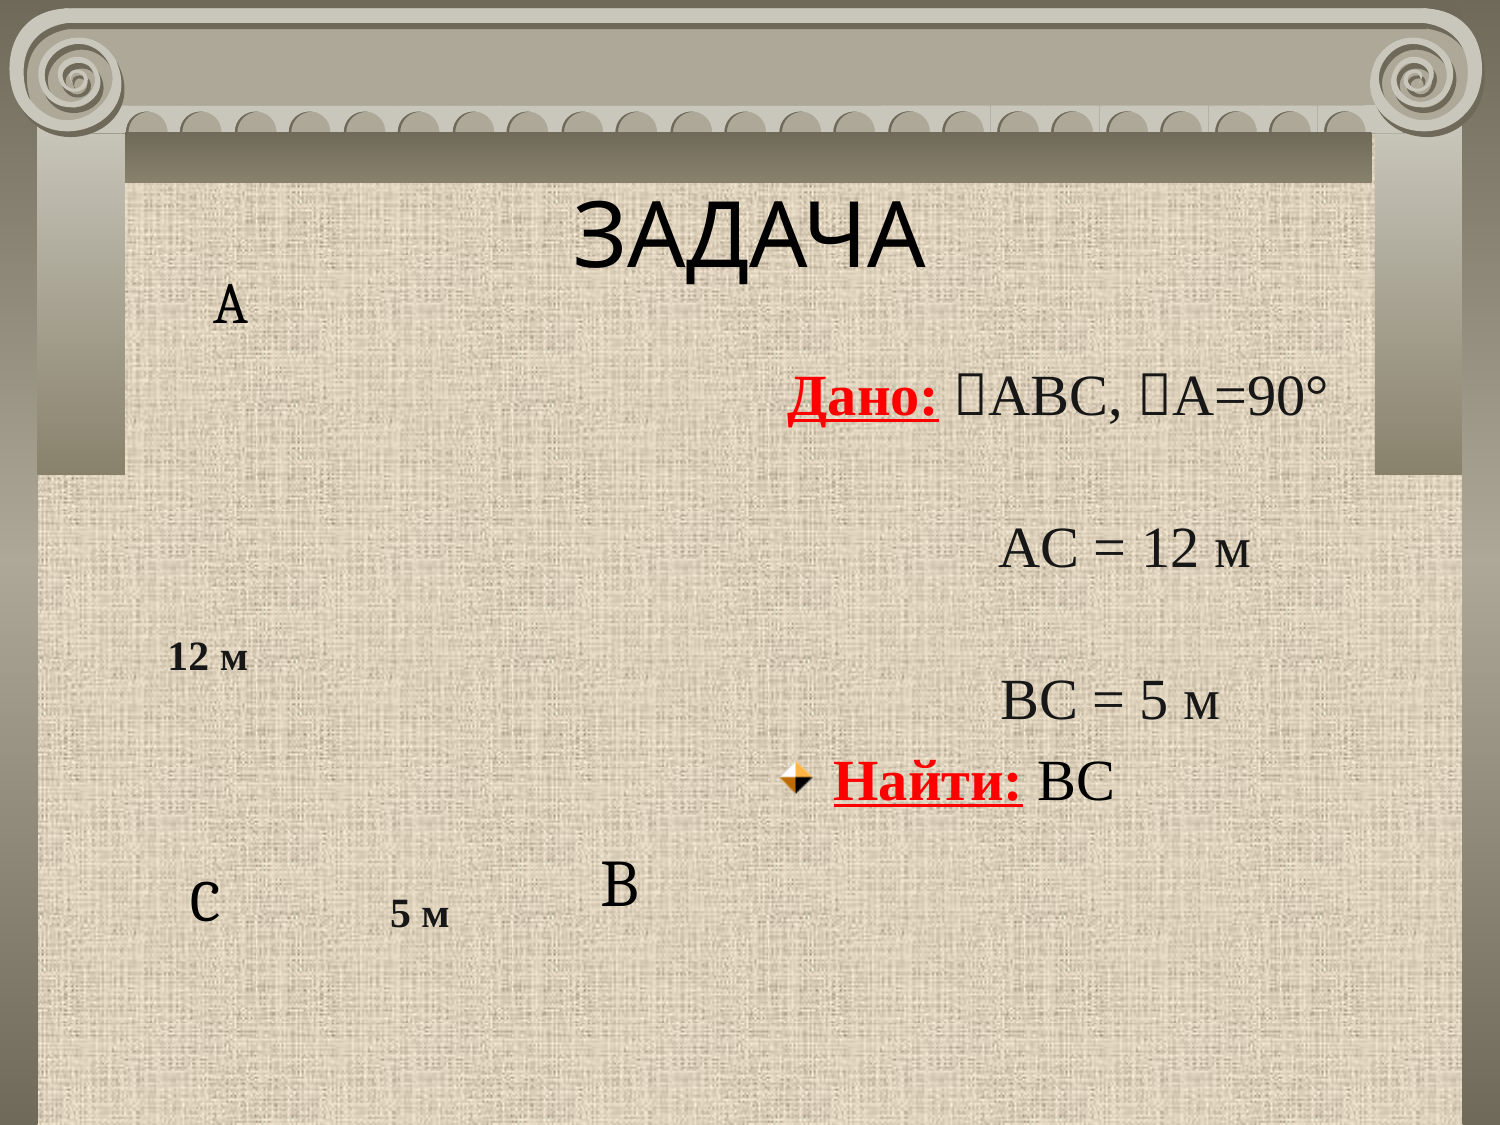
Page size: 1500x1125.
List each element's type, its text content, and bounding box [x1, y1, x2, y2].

text_box C [175, 855, 247, 941]
list Дано: ABC, A=90° AС = 12 м ВC = 5 м Найти: BC [762, 349, 1388, 1026]
text_box 5 м [375, 878, 466, 944]
text_box B [585, 831, 715, 927]
text_box 12 м [152, 621, 264, 686]
picture [777, 759, 815, 796]
title ЗАДАЧА [112, 137, 1388, 326]
picture [37, 126, 1463, 1125]
text_box A [199, 257, 262, 343]
